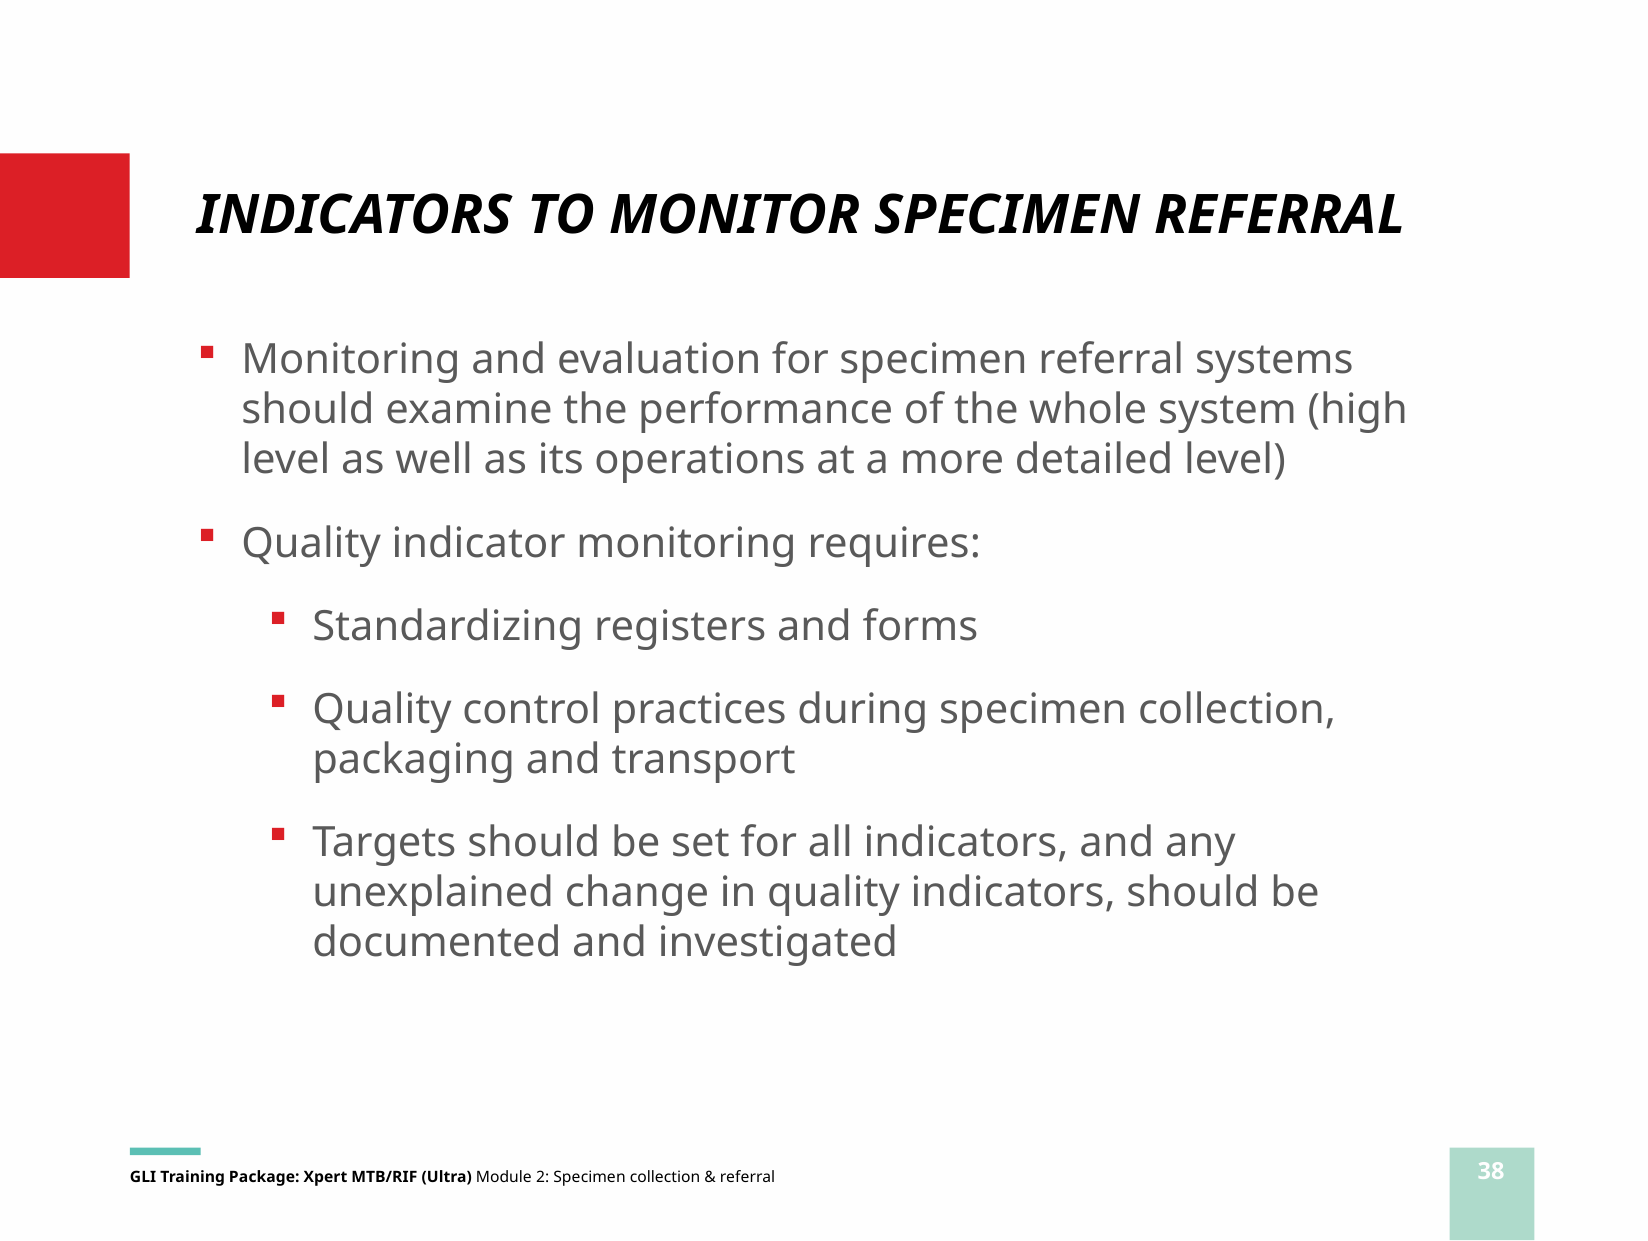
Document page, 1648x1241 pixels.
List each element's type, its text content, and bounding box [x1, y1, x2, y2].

title INDICATORS TO MONITOR SPECIMEN REFERRAL [197, 153, 1450, 278]
list Monitoring and evaluation for specimen referral systems should examine the performance of the whole system (high level as well as its operations at a more detailed level) Quality indicator monitoring requires: Standardizing registers and forms Quality control practices during specimen collection, packaging and transport Targets should be set for all indicators, and any unexplained change in quality indicators, should be documented and investigated [197, 332, 1450, 1089]
text_box [1107, 368, 1138, 474]
